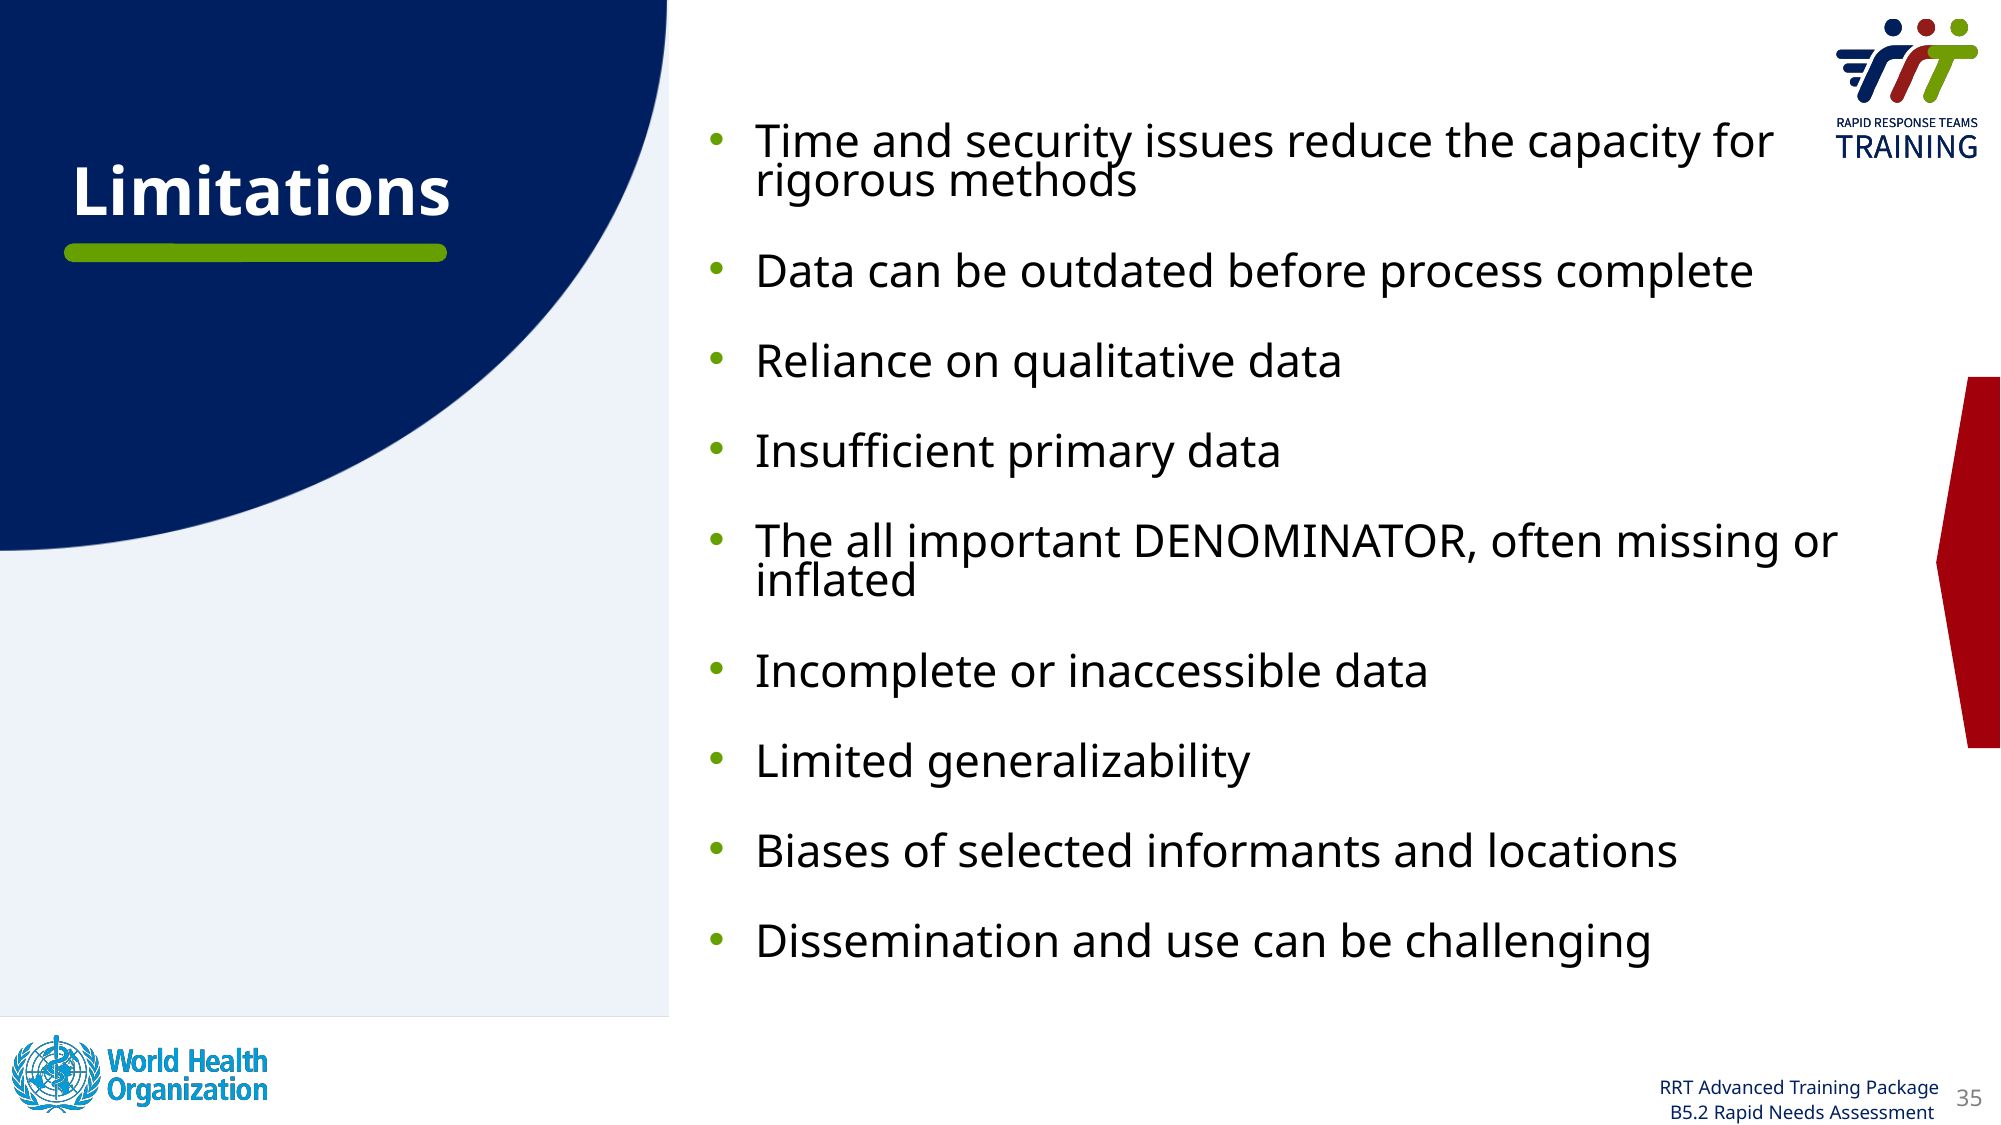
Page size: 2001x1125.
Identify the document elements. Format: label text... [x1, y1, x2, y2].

picture [46, 1056, 54, 1062]
picture [40, 1062, 47, 1070]
picture [12, 1035, 54, 1068]
picture [1835, 19, 1978, 167]
picture [59, 1035, 267, 1113]
picture [50, 1108, 62, 1113]
picture [30, 1083, 37, 1091]
list Time and security issues reduce the capacity for rigorous methods Data can be outdated before process complete Reliance on qualitative data Insufficient primary data The all important DENOMINATOR, often missing or inflated Incomplete or inaccessible data Limited generalizability Biases of selected informants and locations Dissemination and use can be challenging [700, 118, 1937, 1007]
picture [22, 1062, 26, 1077]
text_box Limitations [63, 151, 600, 237]
picture [71, 1053, 90, 1091]
picture [24, 1054, 36, 1087]
picture [12, 1083, 48, 1113]
picture [36, 1088, 78, 1105]
picture [34, 1054, 43, 1078]
picture [0, 0, 669, 1018]
